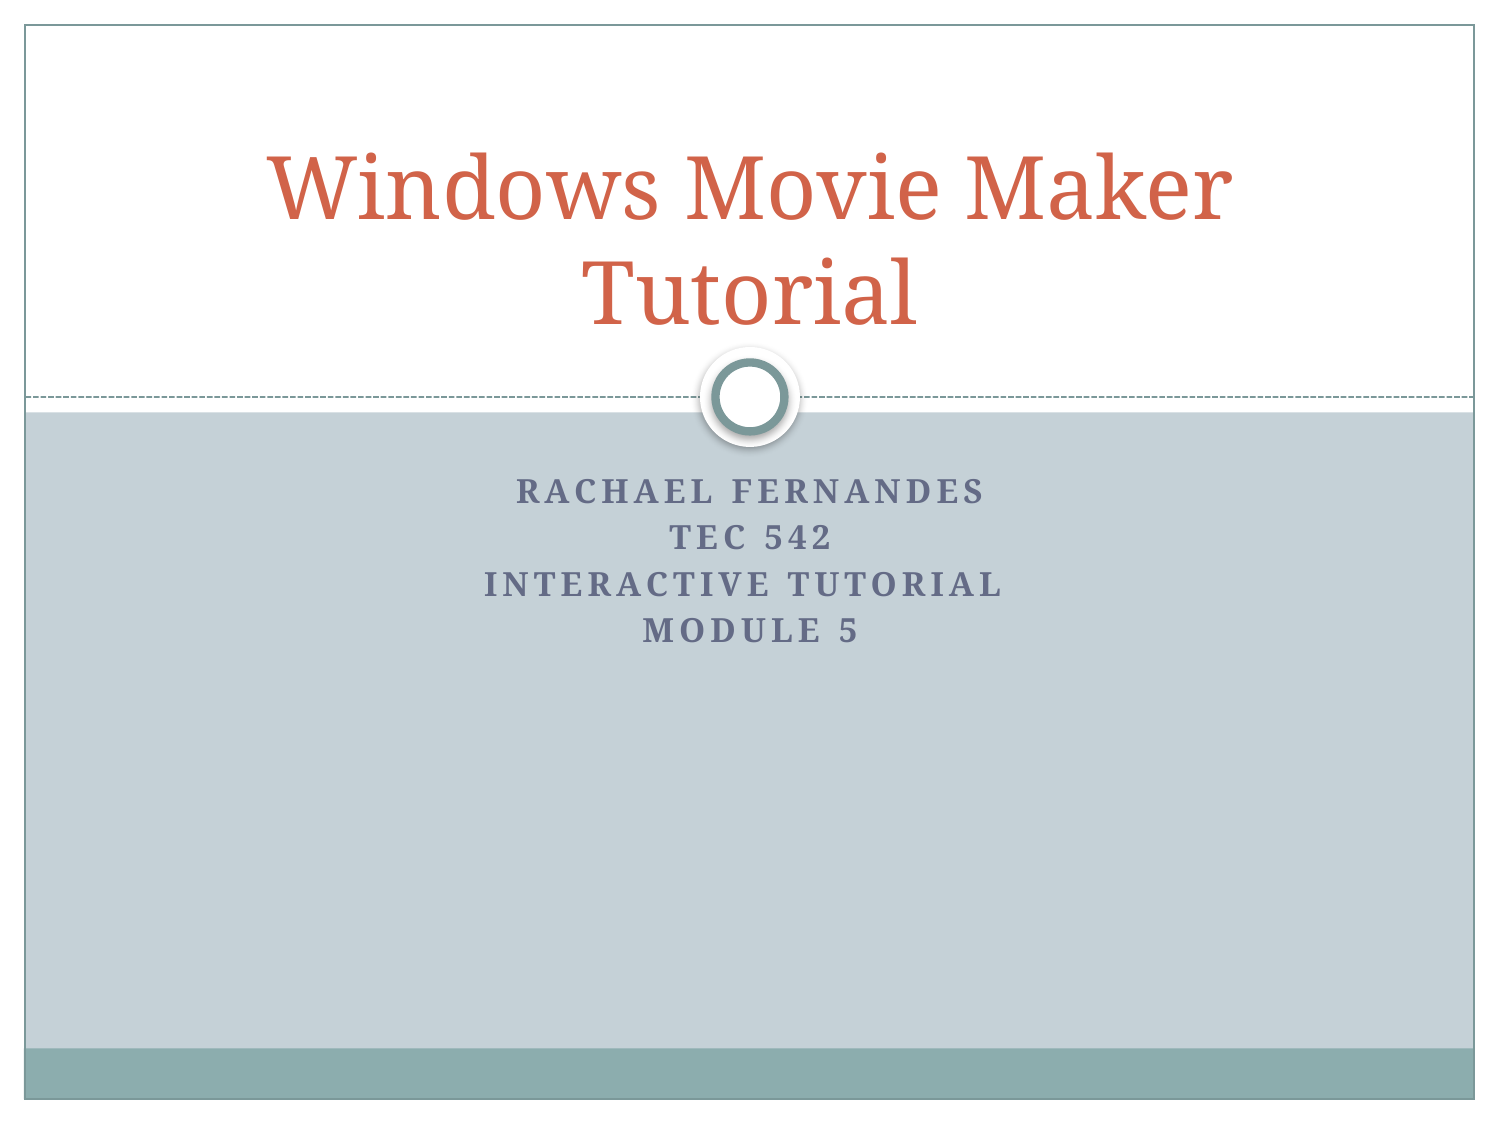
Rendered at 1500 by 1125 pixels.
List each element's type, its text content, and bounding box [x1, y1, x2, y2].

subtitle Rachael Fernandes TEC 542 Interactive tutorial Module 5 [225, 462, 1275, 750]
title Windows Movie Maker Tutorial [112, 62, 1388, 350]
